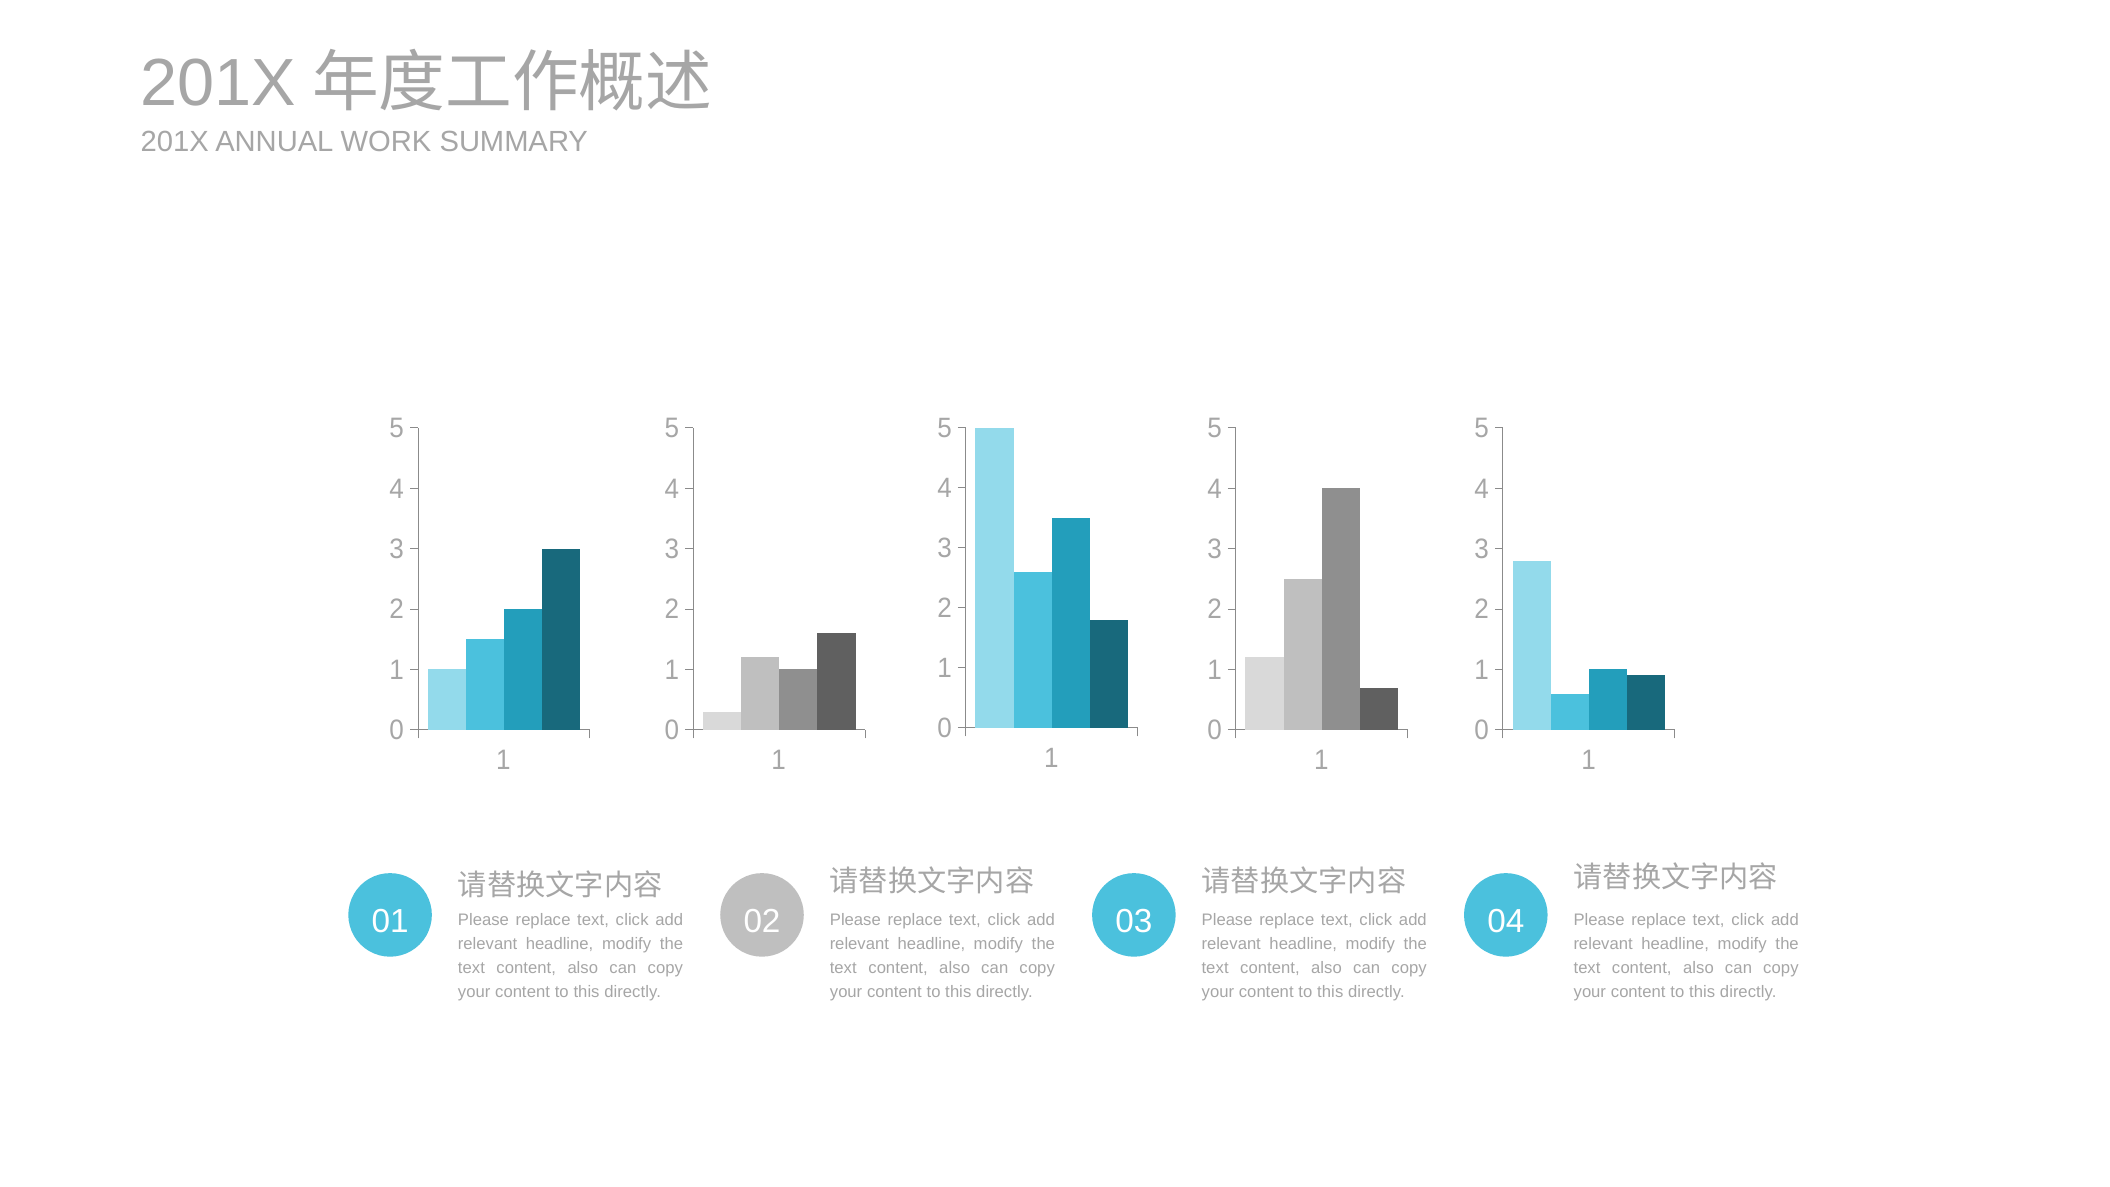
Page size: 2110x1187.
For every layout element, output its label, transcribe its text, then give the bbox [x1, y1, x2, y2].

chart [389, 412, 594, 776]
chart [1207, 412, 1412, 776]
text_box 201X年度工作概述 [140, 38, 789, 119]
chart [664, 412, 869, 776]
text_box 201X ANNUAL WORK SUMMARY [140, 122, 602, 158]
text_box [348, 851, 1800, 1000]
chart [937, 412, 1142, 776]
chart [1474, 412, 1679, 776]
